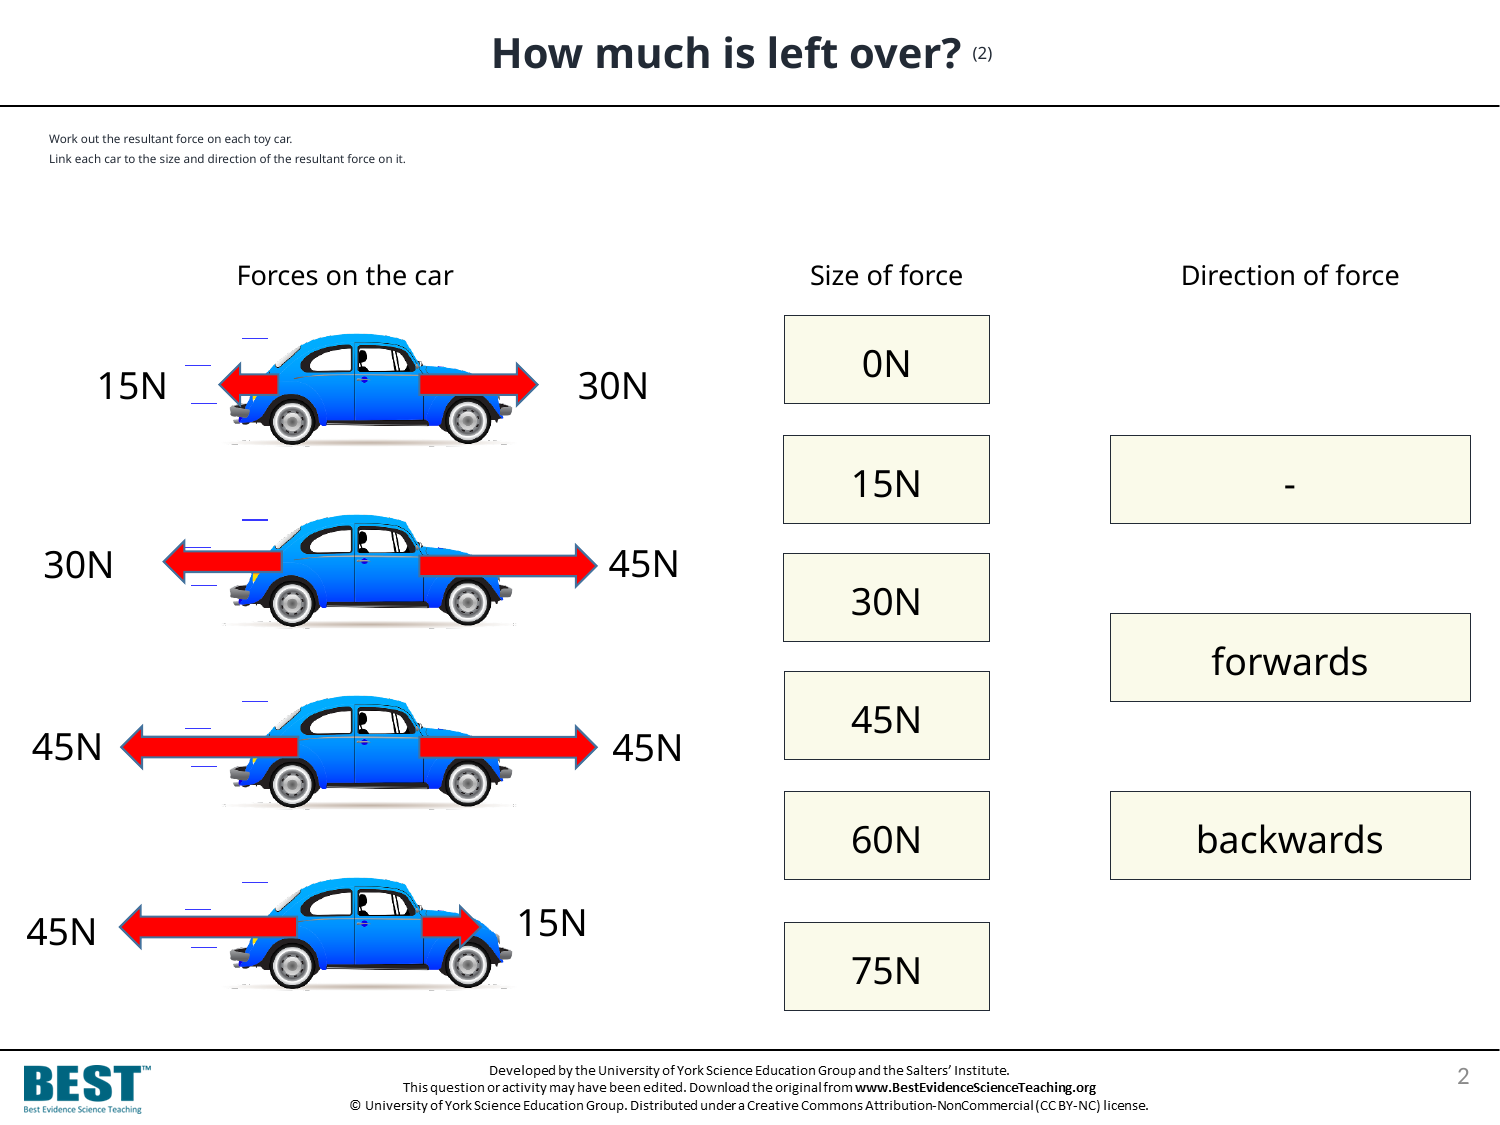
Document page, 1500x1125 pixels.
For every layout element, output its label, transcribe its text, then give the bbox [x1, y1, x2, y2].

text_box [35, 316, 711, 464]
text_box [17, 678, 746, 827]
text_box How much is left over? (2) [23, 4, 1471, 99]
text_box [0, 497, 742, 646]
picture [0, 105, 1500, 1125]
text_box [11, 860, 650, 1008]
